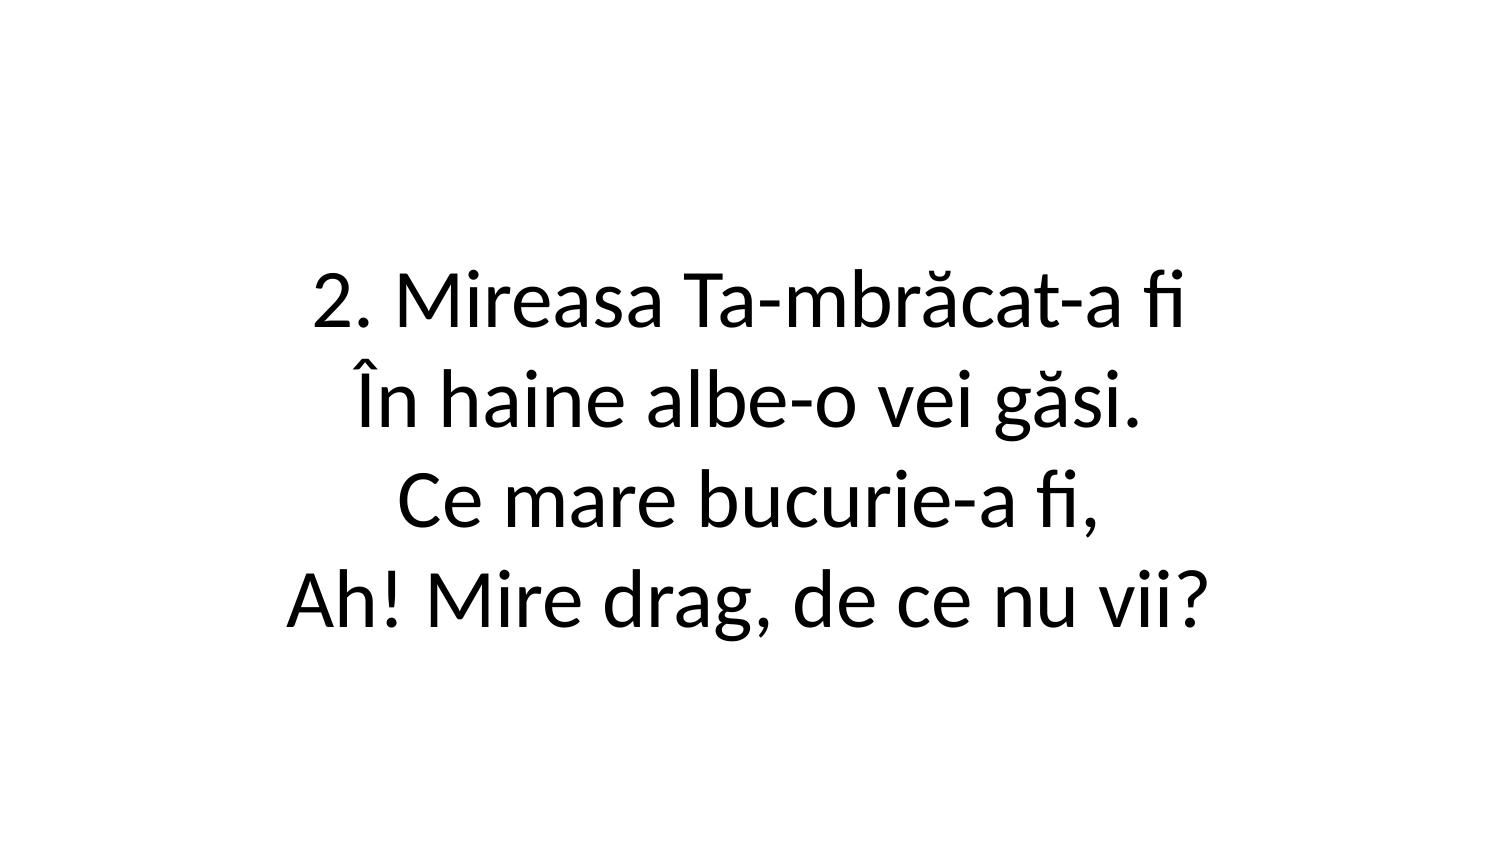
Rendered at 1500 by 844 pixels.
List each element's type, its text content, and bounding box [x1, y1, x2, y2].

text_box 2. Mireasa Ta-mbrăcat-a fi În haine albe-o vei găsi. Ce mare bucurie-a fi, Ah! Mire drag, de ce nu vii? [271, 192, 1229, 652]
